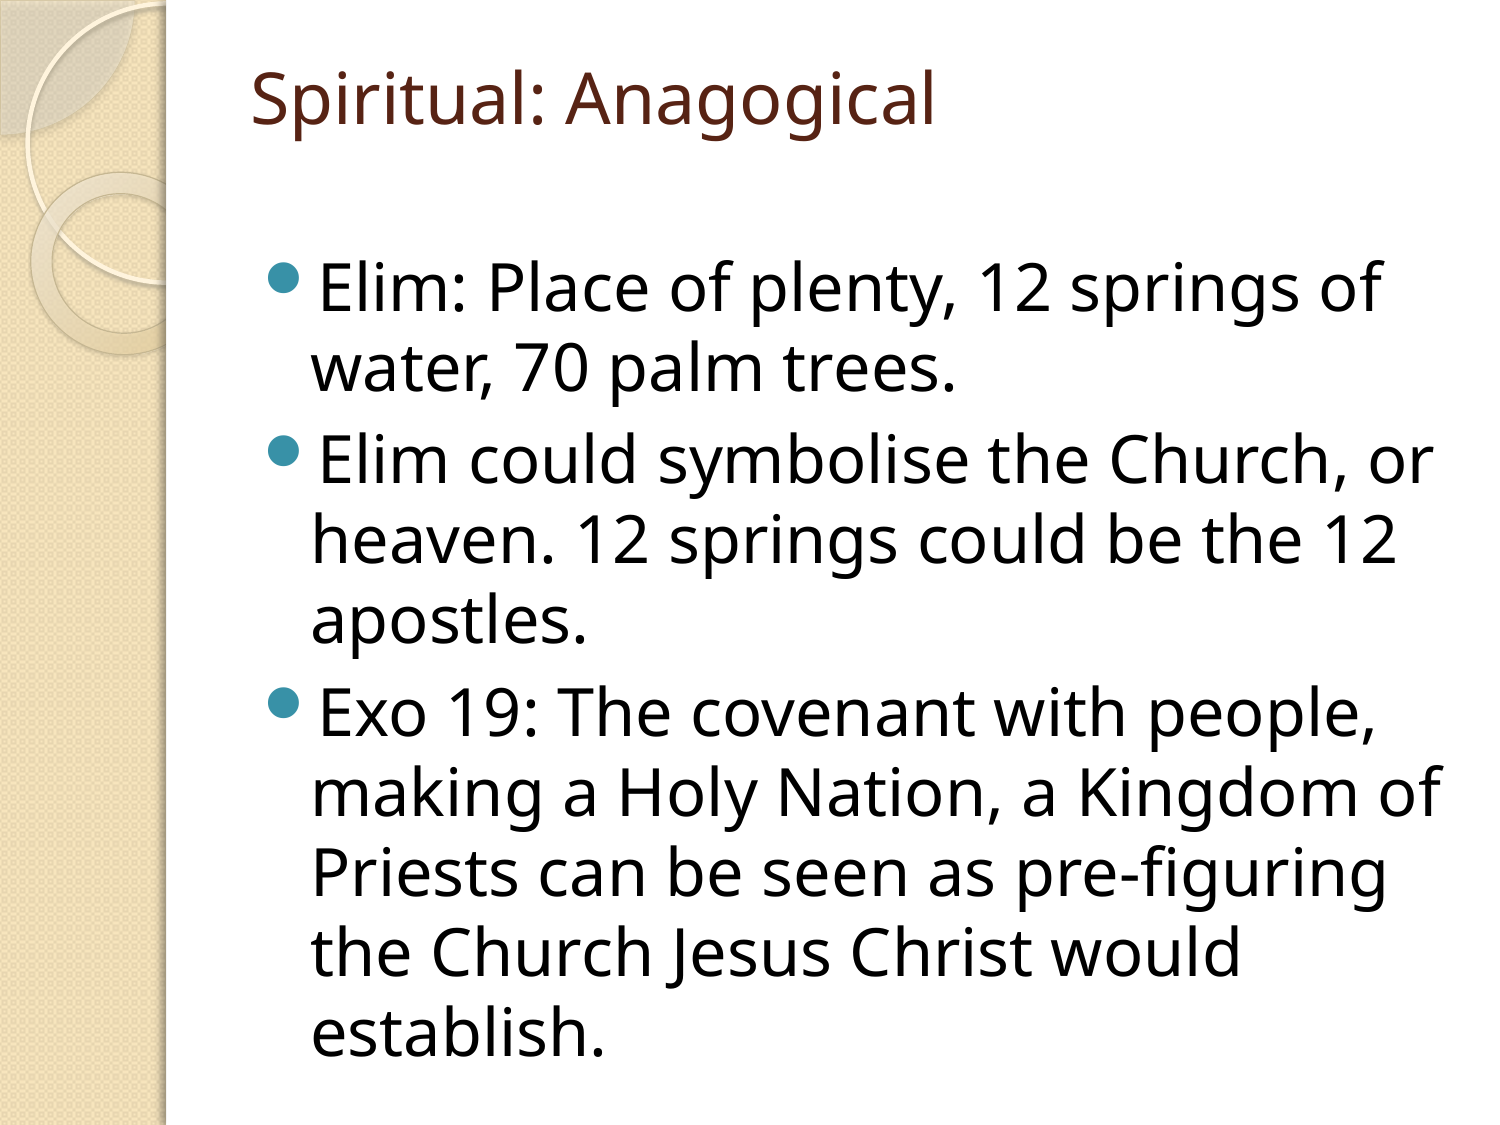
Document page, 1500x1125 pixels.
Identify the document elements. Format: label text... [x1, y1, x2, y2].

list Elim: Place of plenty, 12 springs of water, 70 palm trees. Elim could symbolise the Church, or heaven. 12 springs could be the 12 apostles. Exo 19: The covenant with people, making a Holy Nation, a Kingdom of Priests can be seen as pre-figuring the Church Jesus Christ would establish. [235, 237, 1466, 1025]
title Spiritual: Anagogical [235, 45, 1466, 233]
